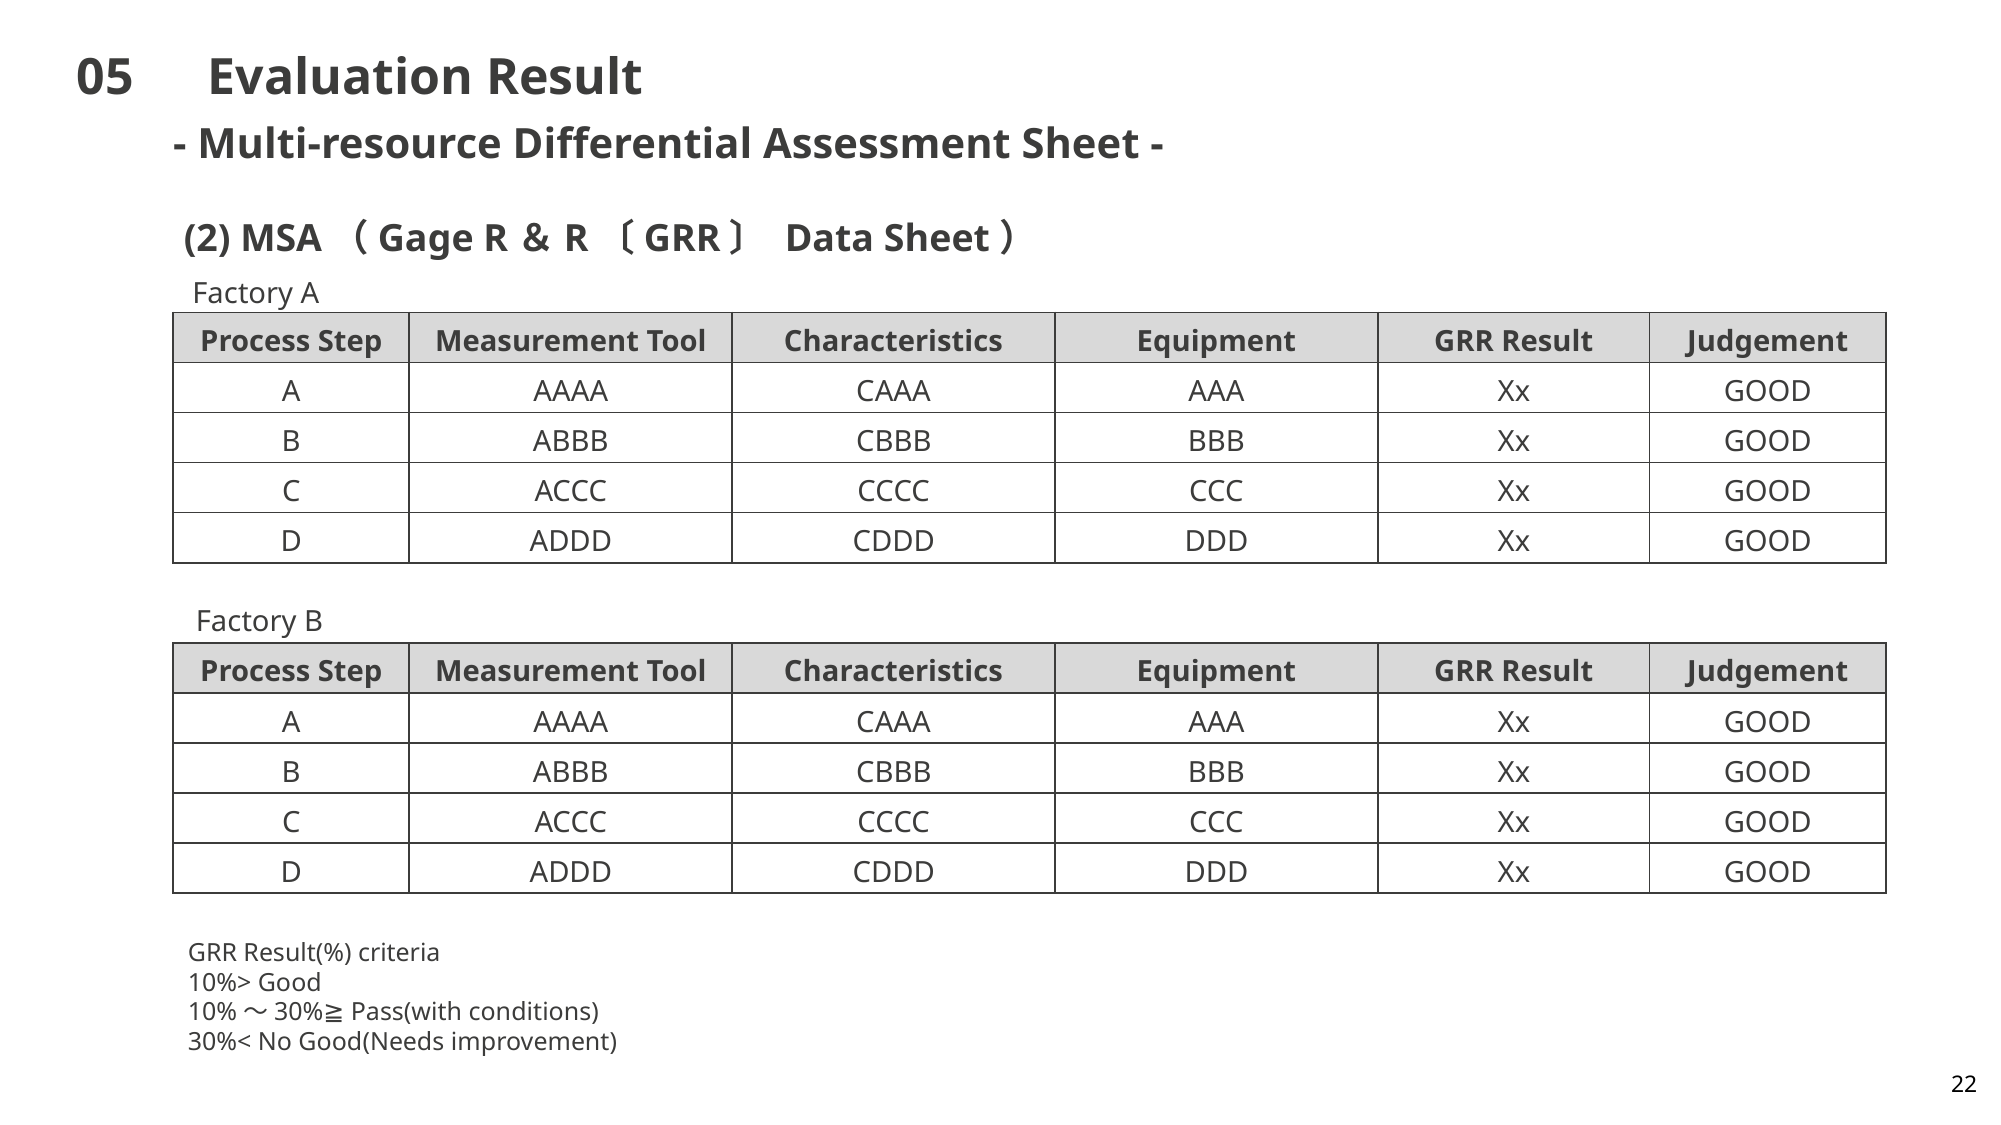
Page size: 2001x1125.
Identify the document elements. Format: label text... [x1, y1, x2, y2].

table_header Equipment [1056, 313, 1377, 362]
table_cell Xx [1379, 413, 1649, 462]
table_cell GOOD [1650, 744, 1885, 792]
table_cell Xx [1379, 363, 1649, 412]
table_header GRR Result [1379, 313, 1649, 362]
table_cell Xx [1379, 794, 1649, 842]
table_cell Xx [1379, 844, 1649, 892]
table_cell CAAA [733, 694, 1054, 742]
table_cell CCCC [733, 794, 1054, 842]
table_header Characteristics [733, 313, 1054, 362]
table_cell AAAA [410, 694, 731, 742]
table_cell GOOD [1650, 844, 1885, 892]
table_cell ACCC [410, 463, 731, 512]
text_box Factory A [177, 267, 335, 312]
table_cell CCC [1056, 463, 1377, 512]
table_cell C [174, 463, 408, 512]
title 05 Evaluation Result [0, 0, 1877, 123]
table_cell B [174, 744, 408, 792]
table_cell ABBB [410, 413, 731, 462]
table_cell ADDD [410, 513, 731, 562]
table_header Process Step [174, 644, 408, 692]
table_cell Xx [1379, 463, 1649, 512]
table_cell GOOD [1650, 794, 1885, 842]
table_header Process Step [174, 313, 408, 362]
table_cell GOOD [1650, 463, 1885, 512]
table_cell GOOD [1650, 413, 1885, 462]
table_cell ABBB [410, 744, 731, 792]
table_header Characteristics [733, 644, 1054, 692]
table_cell GOOD [1650, 363, 1885, 412]
text_box (2) MSA（Gage R＆R〔GRR〕 Data Sheet） [168, 206, 1052, 267]
table_cell GOOD [1650, 513, 1885, 562]
table_cell CCC [1056, 794, 1377, 842]
table_cell CBBB [733, 744, 1054, 792]
table_cell B [174, 413, 408, 462]
table_cell ACCC [410, 794, 731, 842]
table_cell AAA [1056, 694, 1377, 742]
table_cell A [174, 694, 408, 742]
table_cell C [174, 794, 408, 842]
table_cell Xx [1379, 744, 1649, 792]
table_cell DDD [1056, 844, 1377, 892]
table_cell CAAA [733, 363, 1054, 412]
table_cell AAA [1056, 363, 1377, 412]
table_cell CDDD [733, 513, 1054, 562]
table_cell BBB [1056, 744, 1377, 792]
table_header GRR Result [1379, 644, 1649, 692]
table_header Judgement [1650, 313, 1885, 362]
table_cell Xx [1379, 513, 1649, 562]
table_header Measurement Tool [410, 313, 731, 362]
table_header Judgement [1650, 644, 1885, 692]
table_cell ADDD [410, 844, 731, 892]
table_cell D [174, 513, 408, 562]
table_cell Xx [1379, 694, 1649, 742]
table_cell CDDD [733, 844, 1054, 892]
text_box - Multi-resource Differential Assessment Sheet - [173, 122, 1994, 168]
table_cell CCCC [733, 463, 1054, 512]
table_cell BBB [1056, 413, 1377, 462]
table_cell D [174, 844, 408, 892]
table_cell AAAA [410, 363, 731, 412]
text_box Factory B [181, 594, 339, 642]
table_cell CBBB [733, 413, 1054, 462]
text_box GRR Result(%) criteria 10%> Good 10%～30%≧ Pass(with conditions) 30%< No Good(Needs improvement) [173, 928, 1174, 1064]
table_header Equipment [1056, 644, 1377, 692]
table_cell DDD [1056, 513, 1377, 562]
table_cell A [174, 363, 408, 412]
table_cell GOOD [1650, 694, 1885, 742]
table_header Measurement Tool [410, 644, 731, 692]
